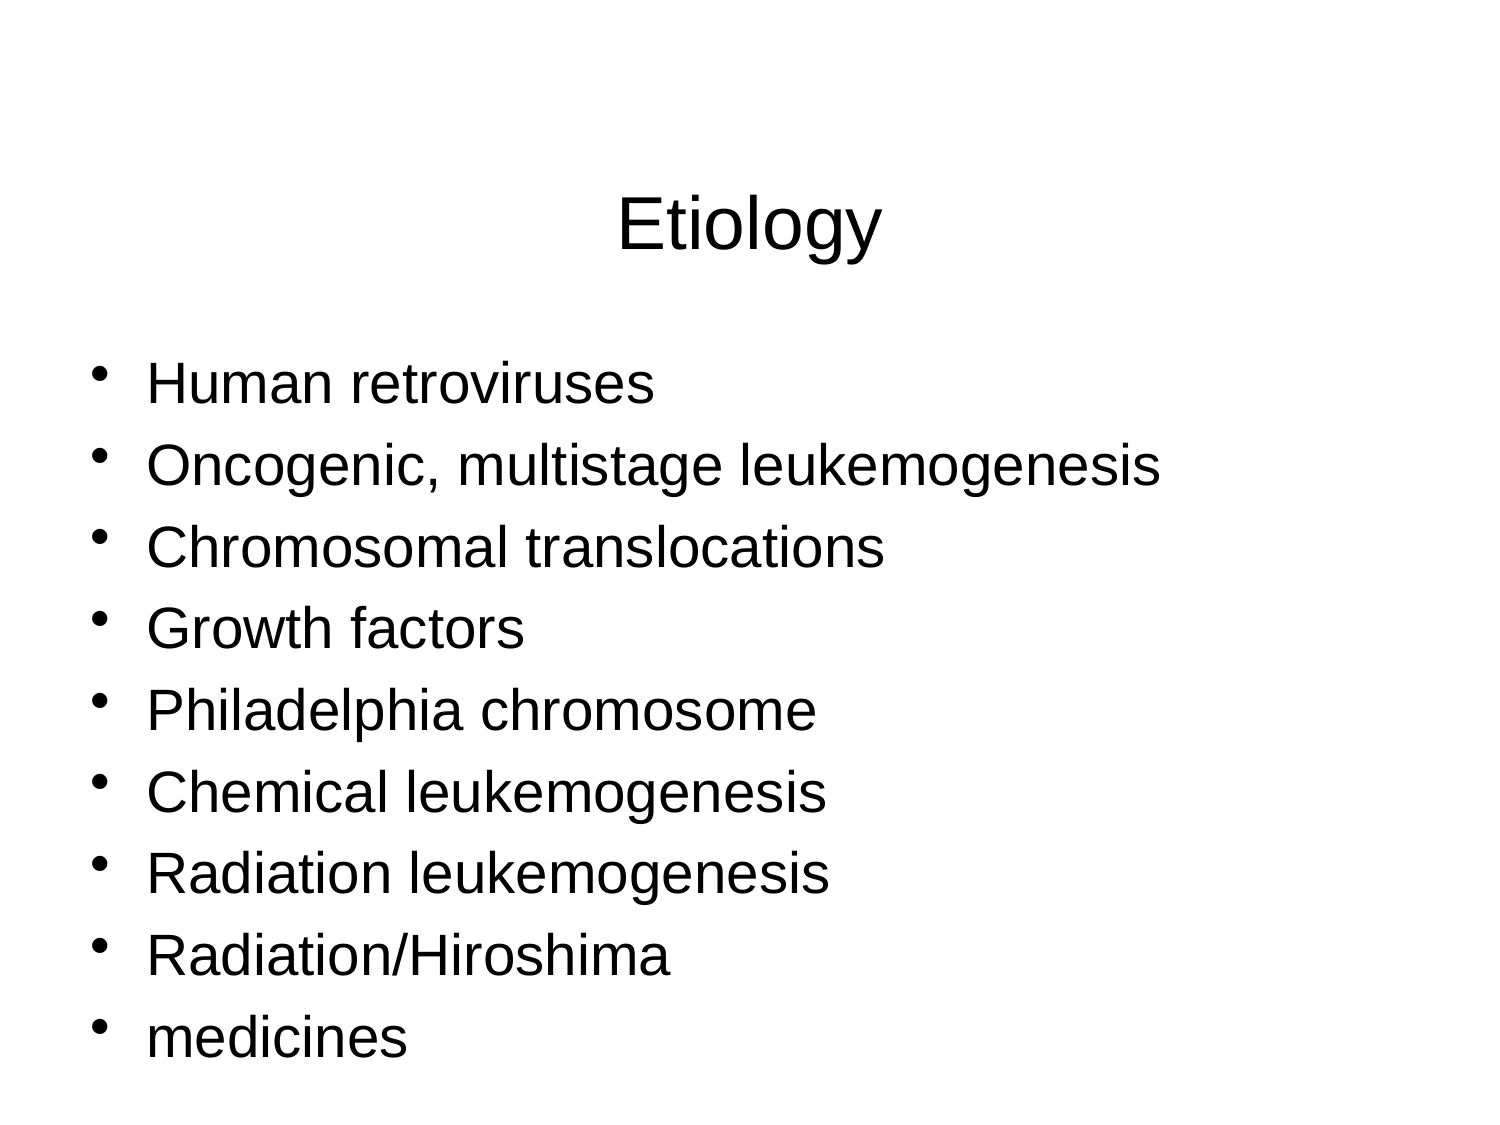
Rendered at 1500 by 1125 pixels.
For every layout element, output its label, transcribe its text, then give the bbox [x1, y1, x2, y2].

list Human retroviruses Oncogenic, multistage leukemogenesis Chromosomal translocations Growth factors Philadelphia chromosome Chemical leukemogenesis Radiation leukemogenesis Radiation/Hiroshima medicines [74, 337, 1426, 1118]
title Etiology [74, 125, 1426, 315]
